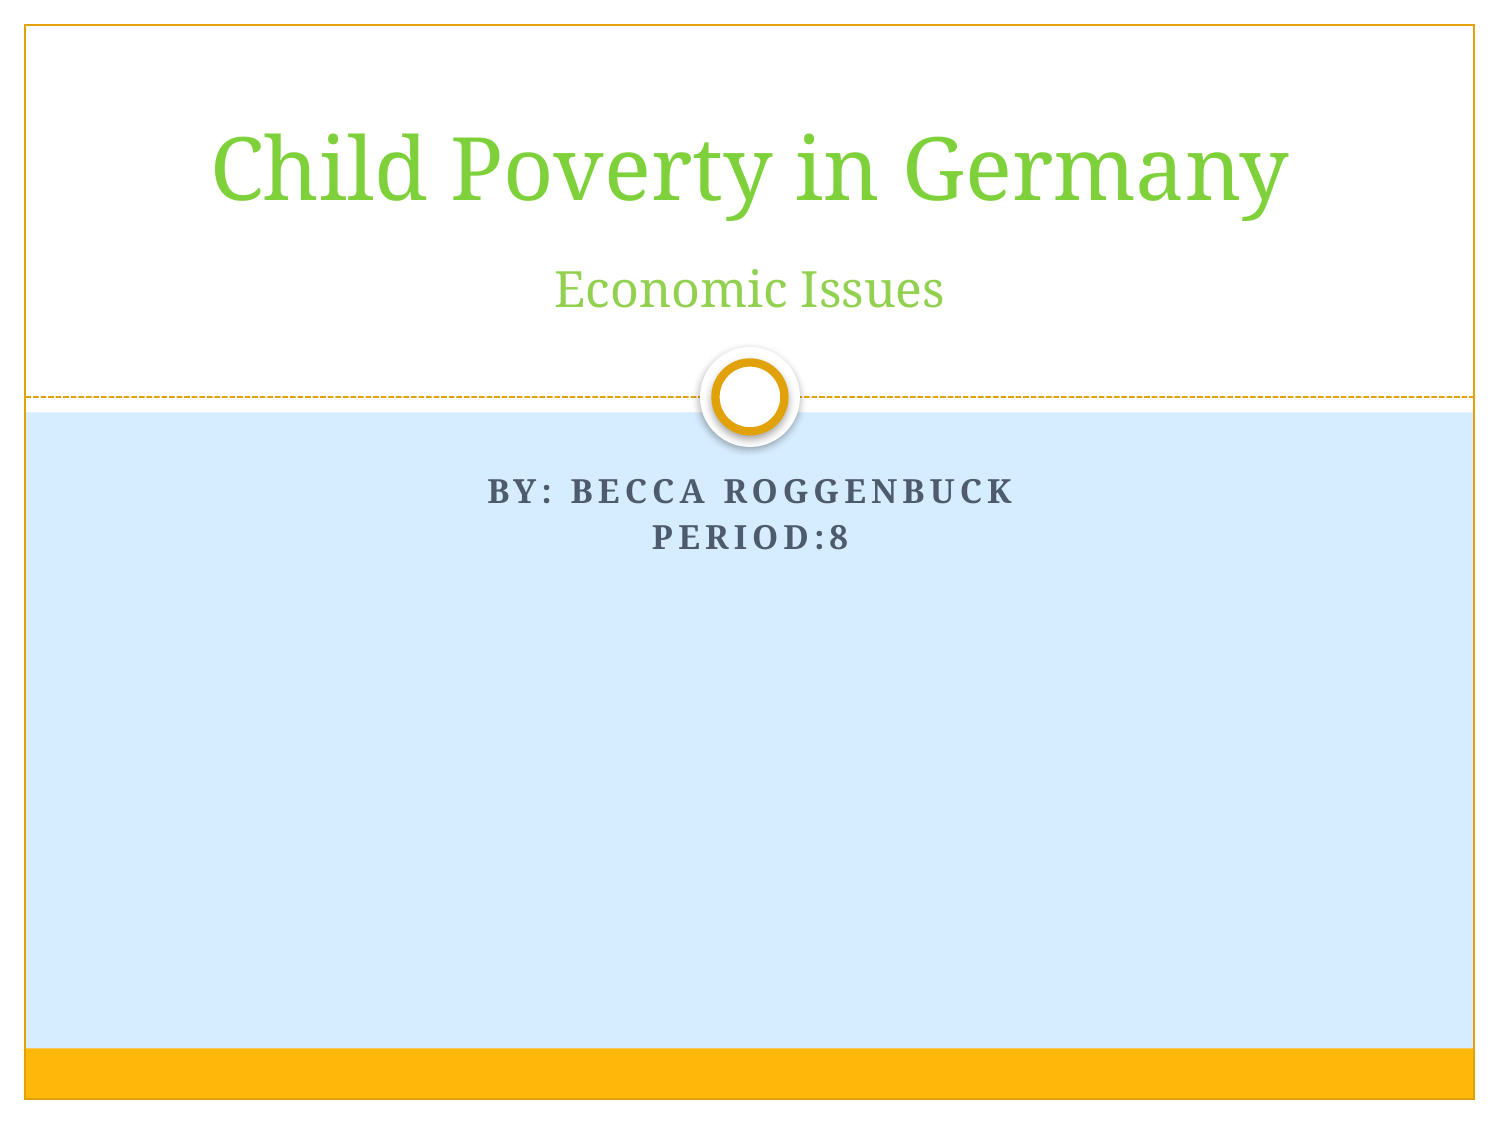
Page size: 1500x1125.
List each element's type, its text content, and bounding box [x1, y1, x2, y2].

text_box Economic Issues [437, 249, 1063, 325]
title Child Poverty in Germany [112, 62, 1388, 225]
subtitle By: Becca roggenbuck Period:8 [225, 462, 1275, 750]
